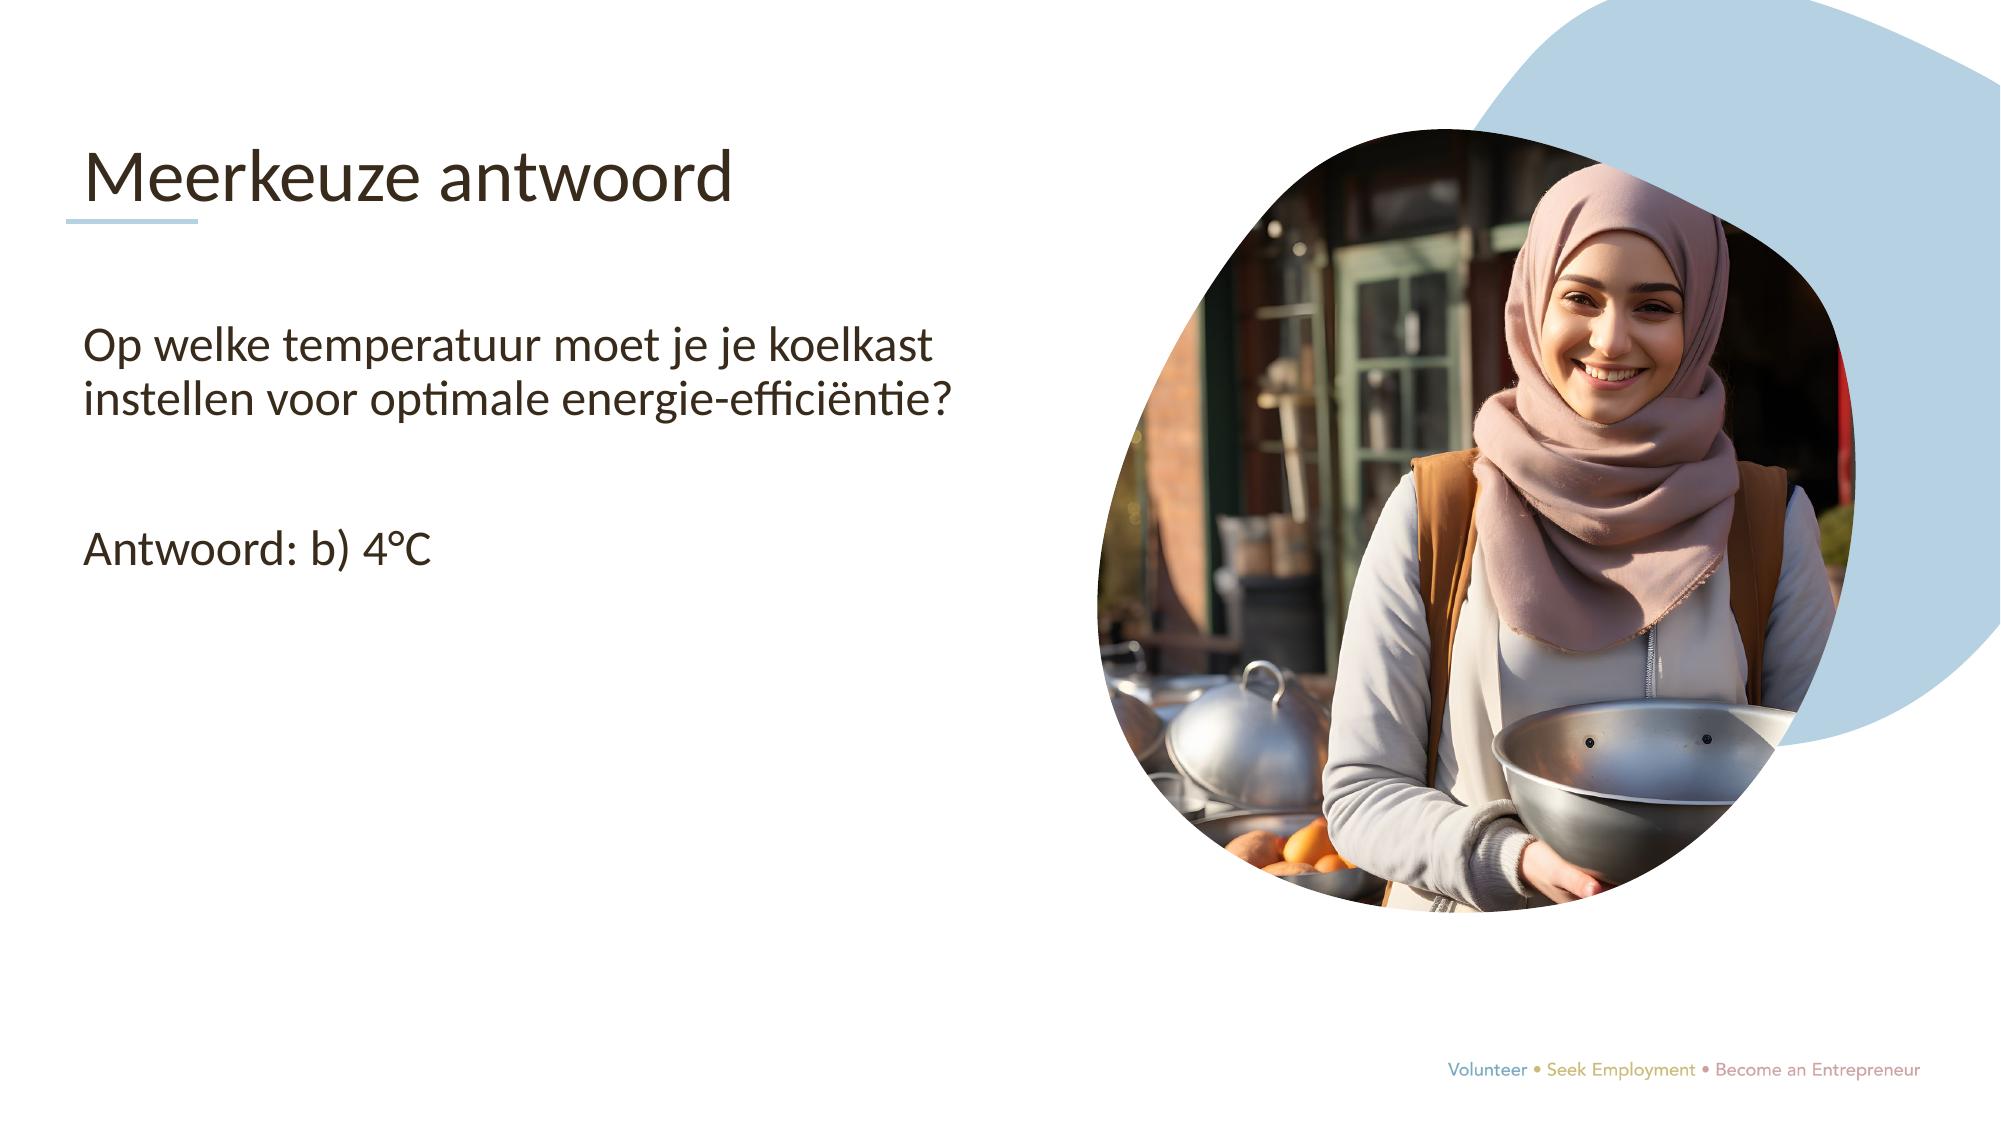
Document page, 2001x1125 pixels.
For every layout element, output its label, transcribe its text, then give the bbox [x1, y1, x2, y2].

picture [1418, 1046, 1971, 1103]
picture [1097, 129, 1856, 913]
text_box Op welke temperatuur moet je je koelkast instellen voor optimale energie-efficiëntie? Antwoord: b) 4°C [68, 311, 1035, 1071]
text_box Meerkeuze antwoord [68, 129, 903, 356]
